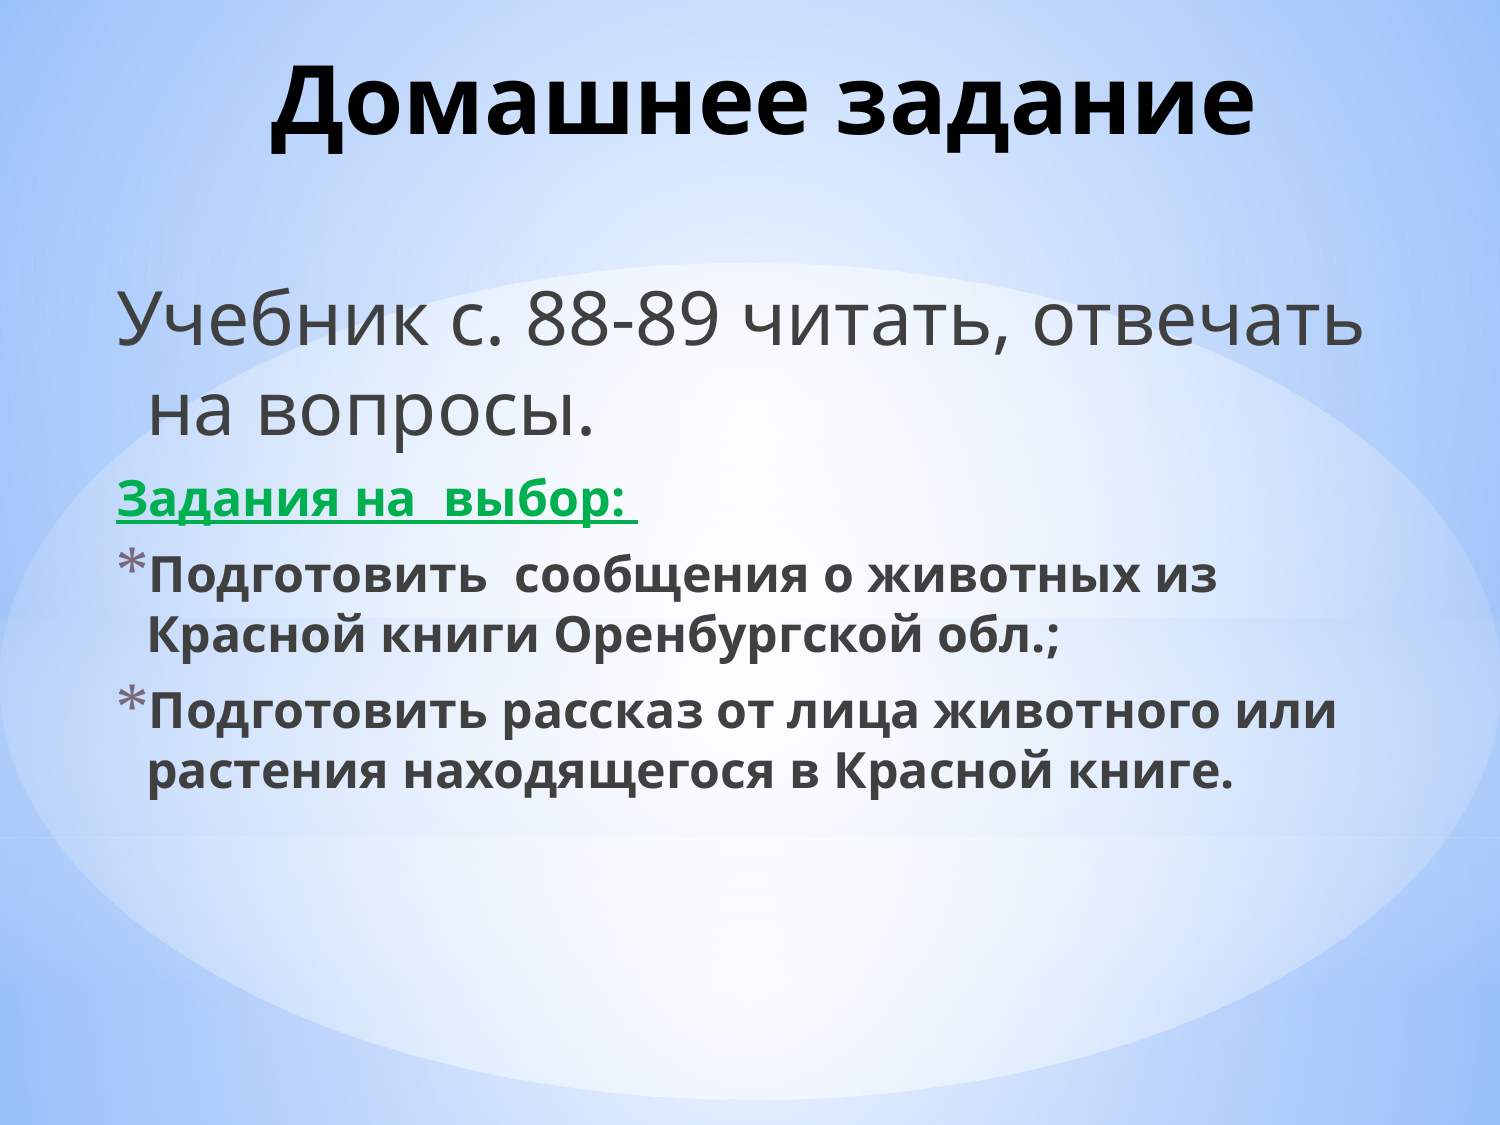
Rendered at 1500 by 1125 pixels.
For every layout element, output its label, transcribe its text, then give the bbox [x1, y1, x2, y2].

list Учебник с. 88-89 читать, отвечать на вопросы. Задания на выбор: Подготовить сообщения о животных из Красной книги Оренбургской обл.; Подготовить рассказ от лица животного или растения находящегося в Красной книге. [93, 262, 1466, 1044]
title Домашнее задание [230, 31, 1299, 219]
